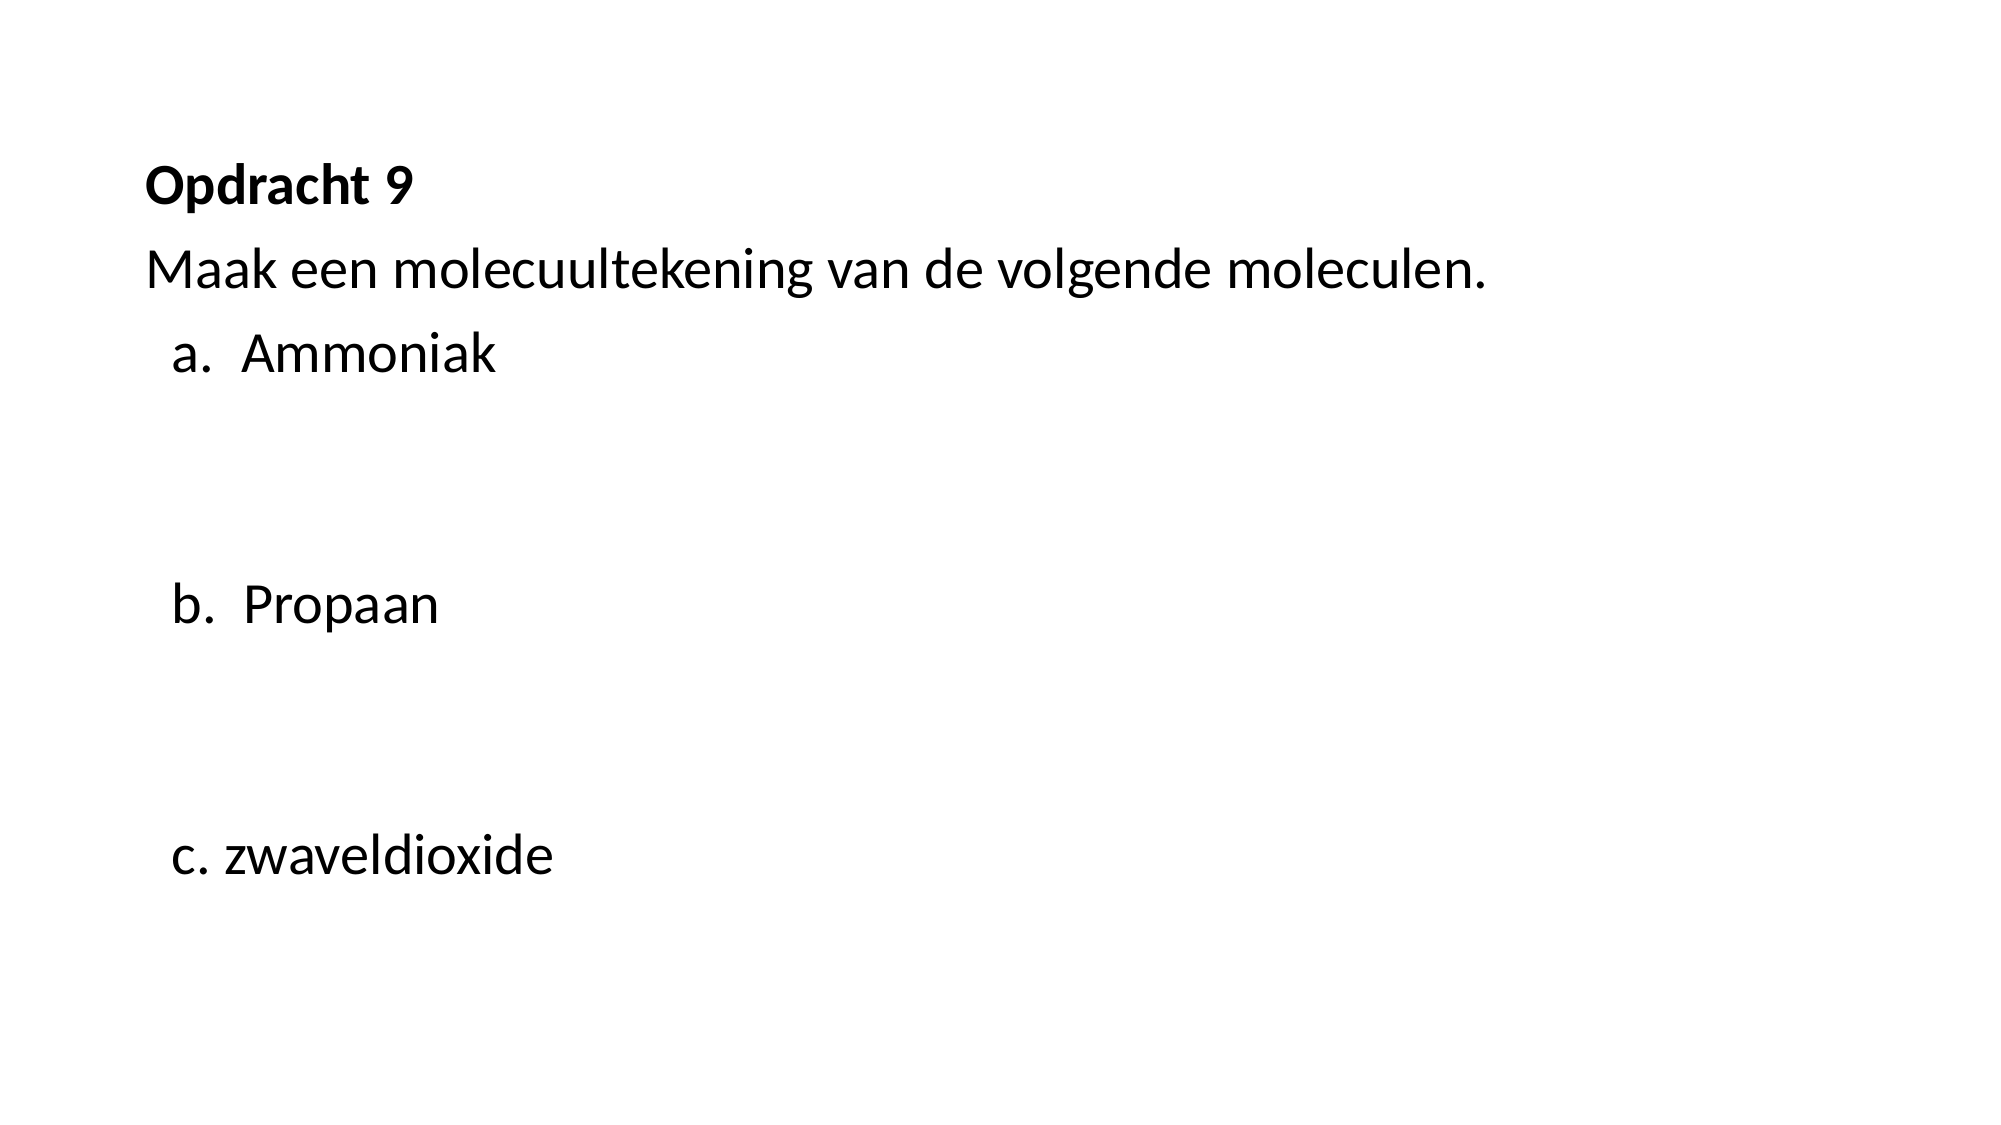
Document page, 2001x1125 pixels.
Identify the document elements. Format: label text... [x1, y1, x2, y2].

list Opdracht 9 Maak een molecuultekening van de volgende moleculen. a. Ammoniak b. Propaan c. zwaveldioxide [130, 147, 1856, 946]
